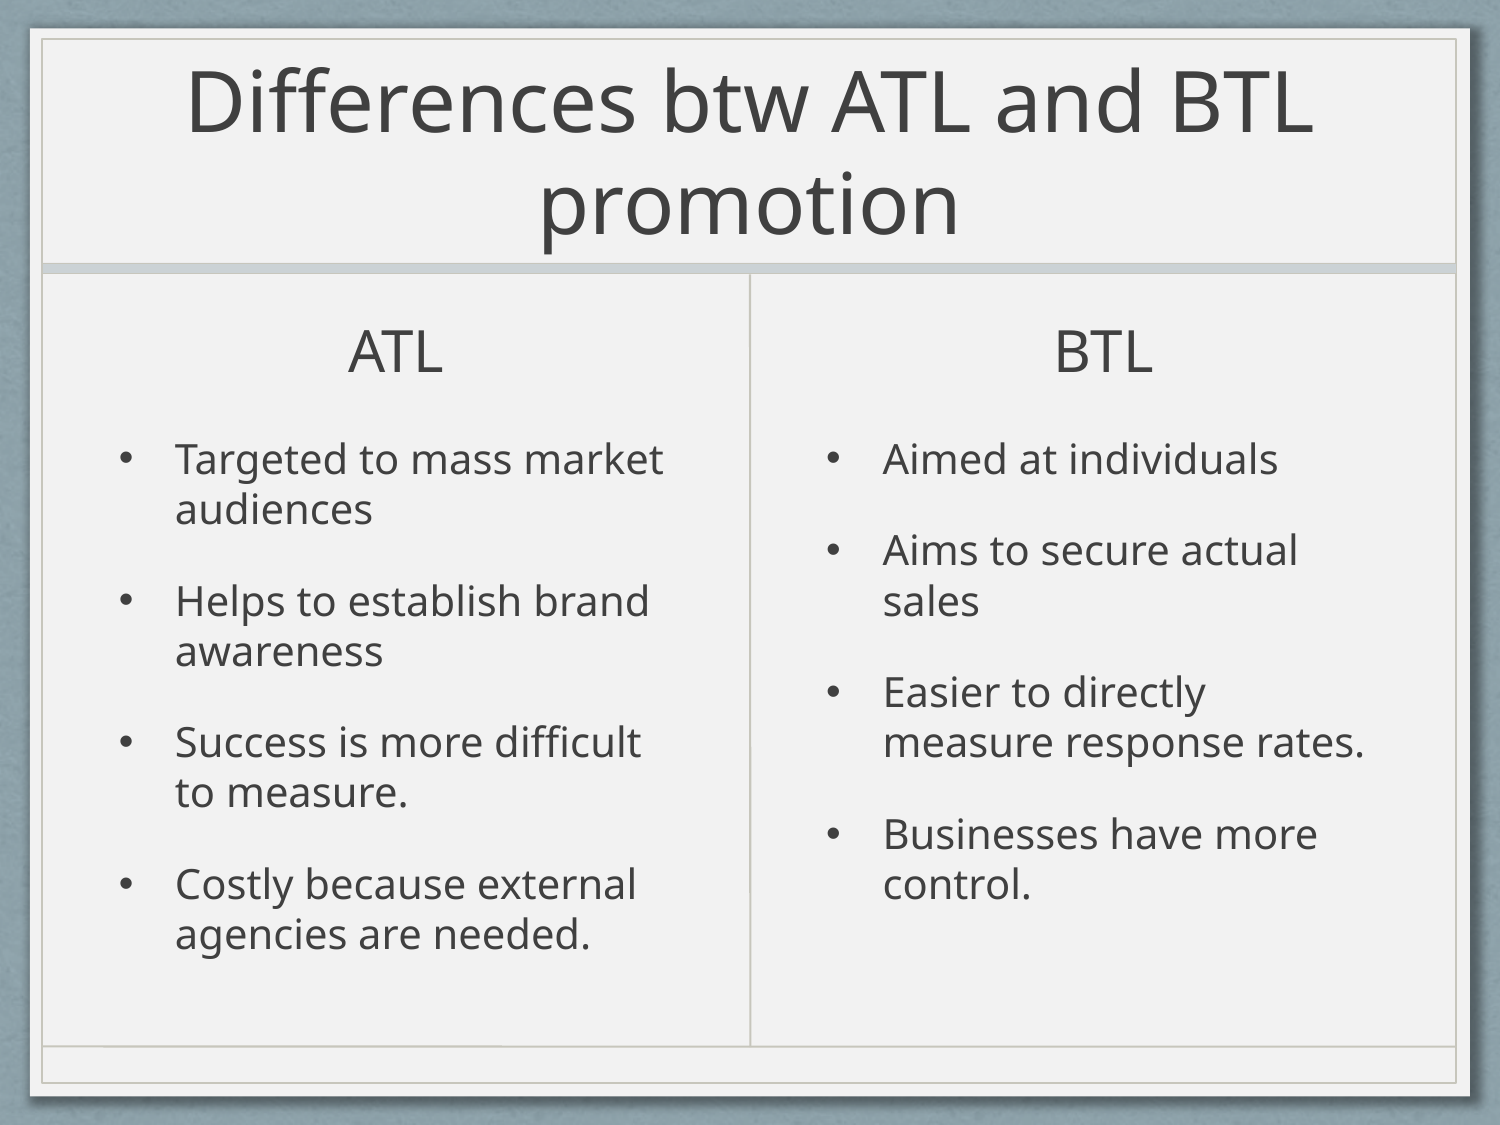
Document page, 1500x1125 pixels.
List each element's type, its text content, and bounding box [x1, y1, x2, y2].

list Aimed at individuals Aims to secure actual sales Easier to directly measure response rates. Businesses have more control. [811, 425, 1397, 997]
title Differences btw ATL and BTL promotion [147, 40, 1353, 260]
list BTL [811, 280, 1397, 417]
list Targeted to mass market audiences Helps to establish brand awareness Success is more difficult to measure. Costly because external agencies are needed. [103, 425, 689, 997]
list ATL [103, 280, 689, 417]
